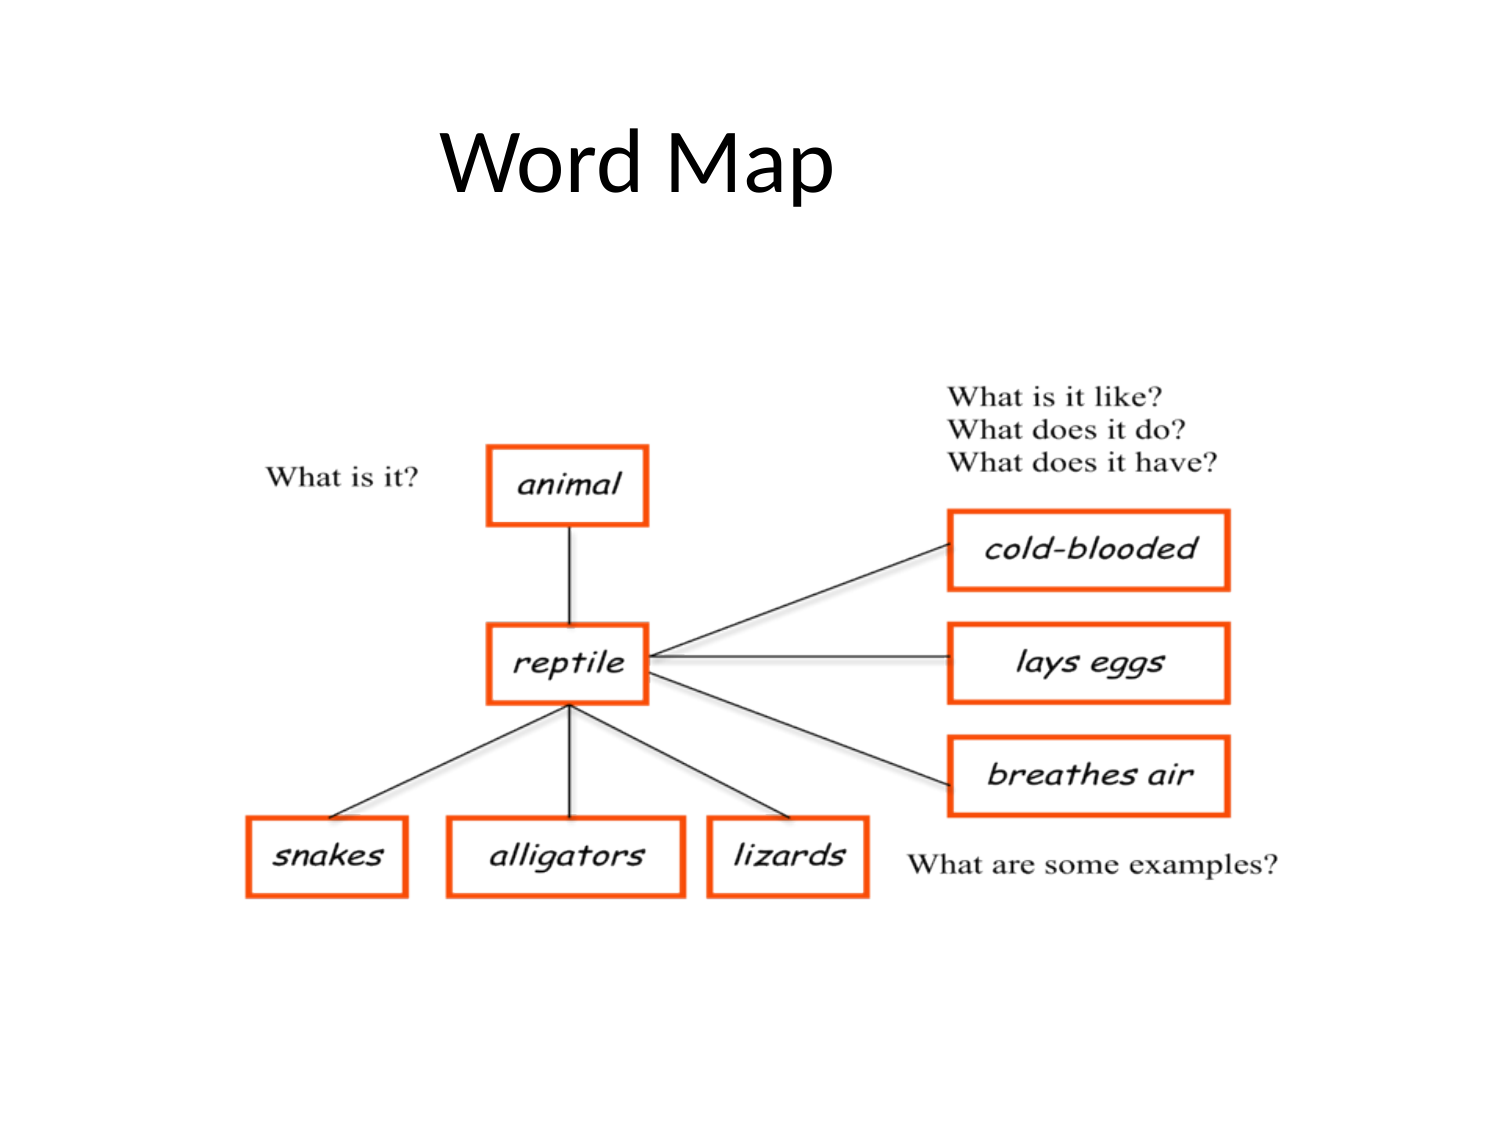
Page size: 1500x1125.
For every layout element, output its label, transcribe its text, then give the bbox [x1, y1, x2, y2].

title Word Map [0, 62, 1275, 250]
picture [99, 316, 1463, 1125]
